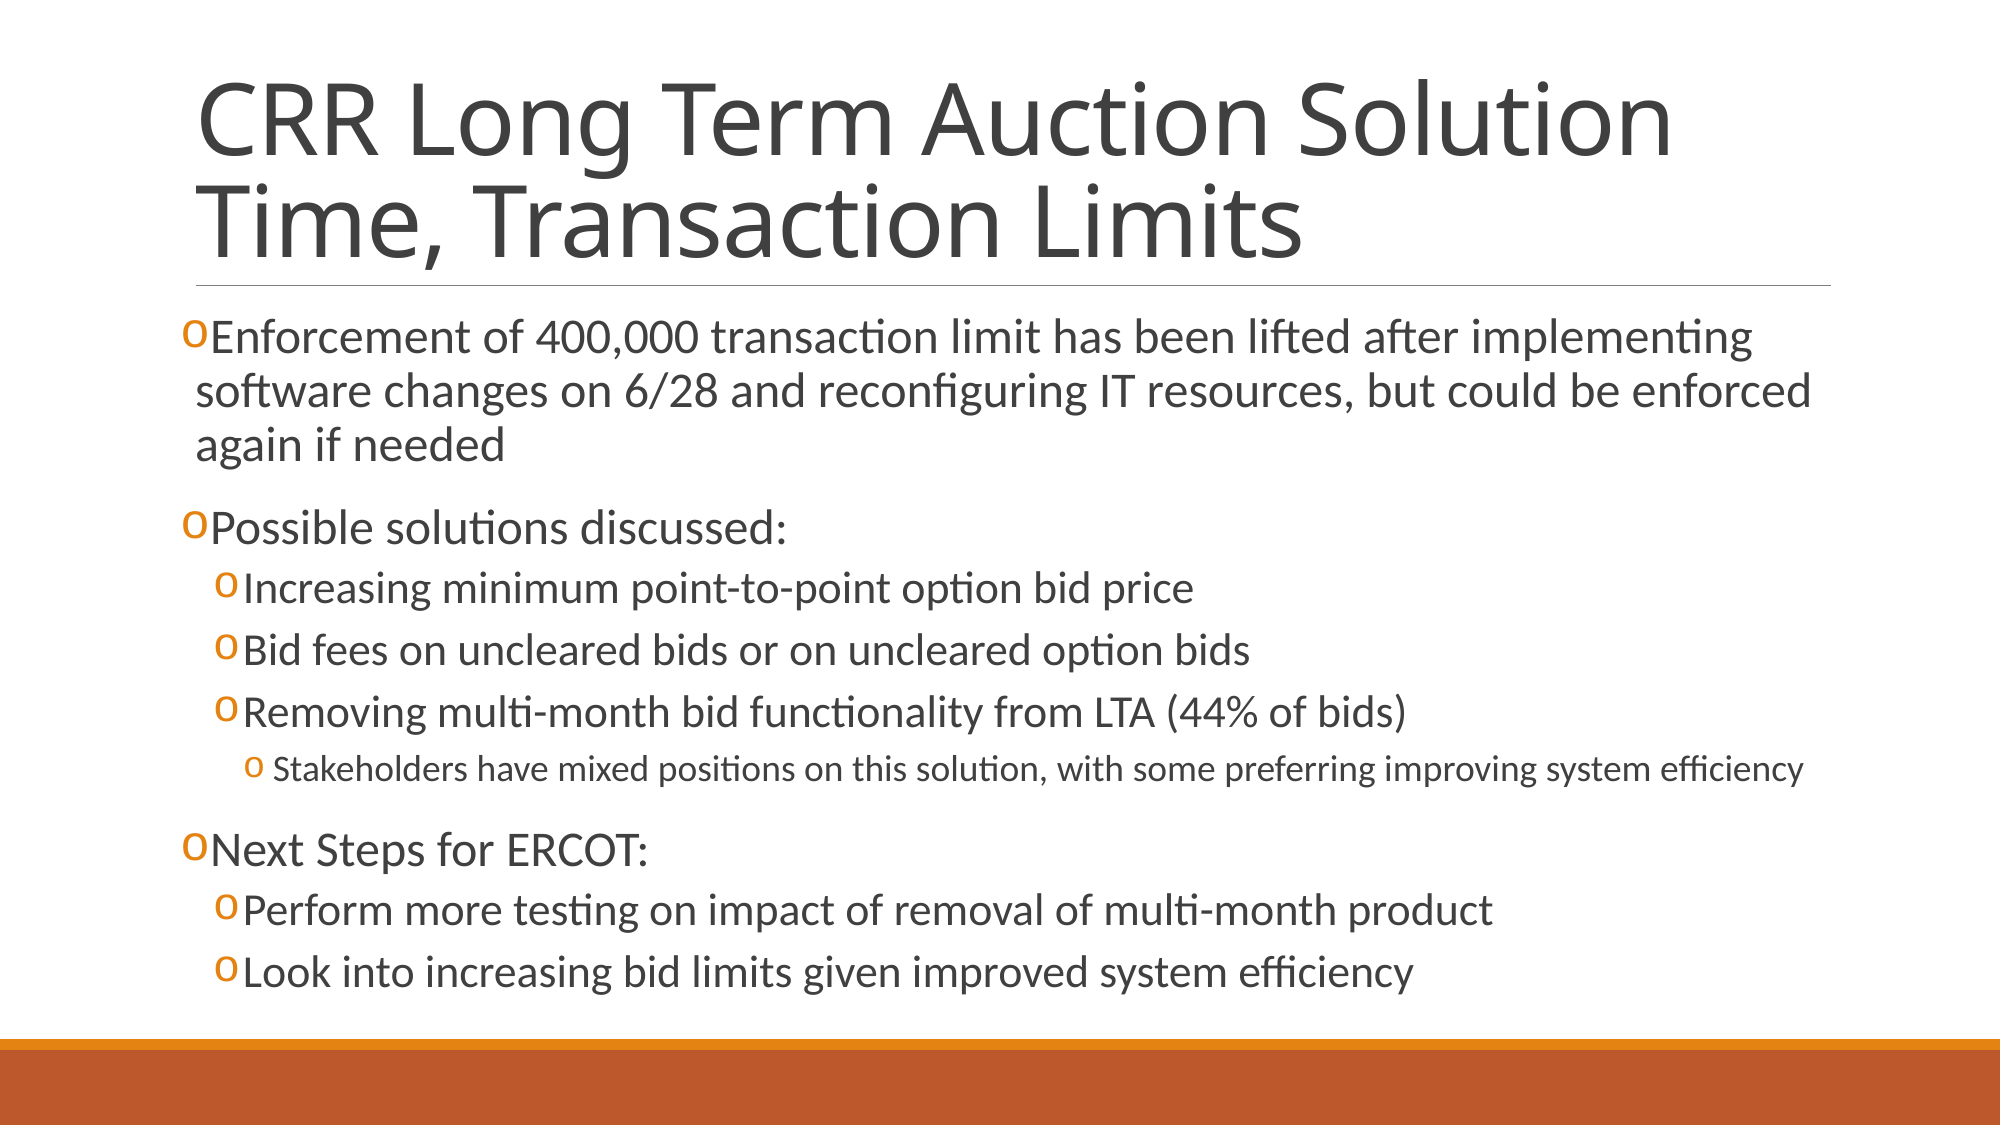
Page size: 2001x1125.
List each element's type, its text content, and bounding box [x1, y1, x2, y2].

list Enforcement of 400,000 transaction limit has been lifted after implementing software changes on 6/28 and reconfiguring IT resources, but could be enforced again if needed Possible solutions discussed: Increasing minimum point-to-point option bid price Bid fees on uncleared bids or on uncleared option bids Removing multi-month bid functionality from LTA (44% of bids) Stakeholders have mixed positions on this solution, with some preferring improving system efficiency Next Steps for ERCOT: Perform more testing on impact of removal of multi-month product Look into increasing bid limits given improved system efficiency [180, 302, 1830, 1005]
title CRR Long Term Auction Solution Time, Transaction Limits [180, 47, 1830, 285]
